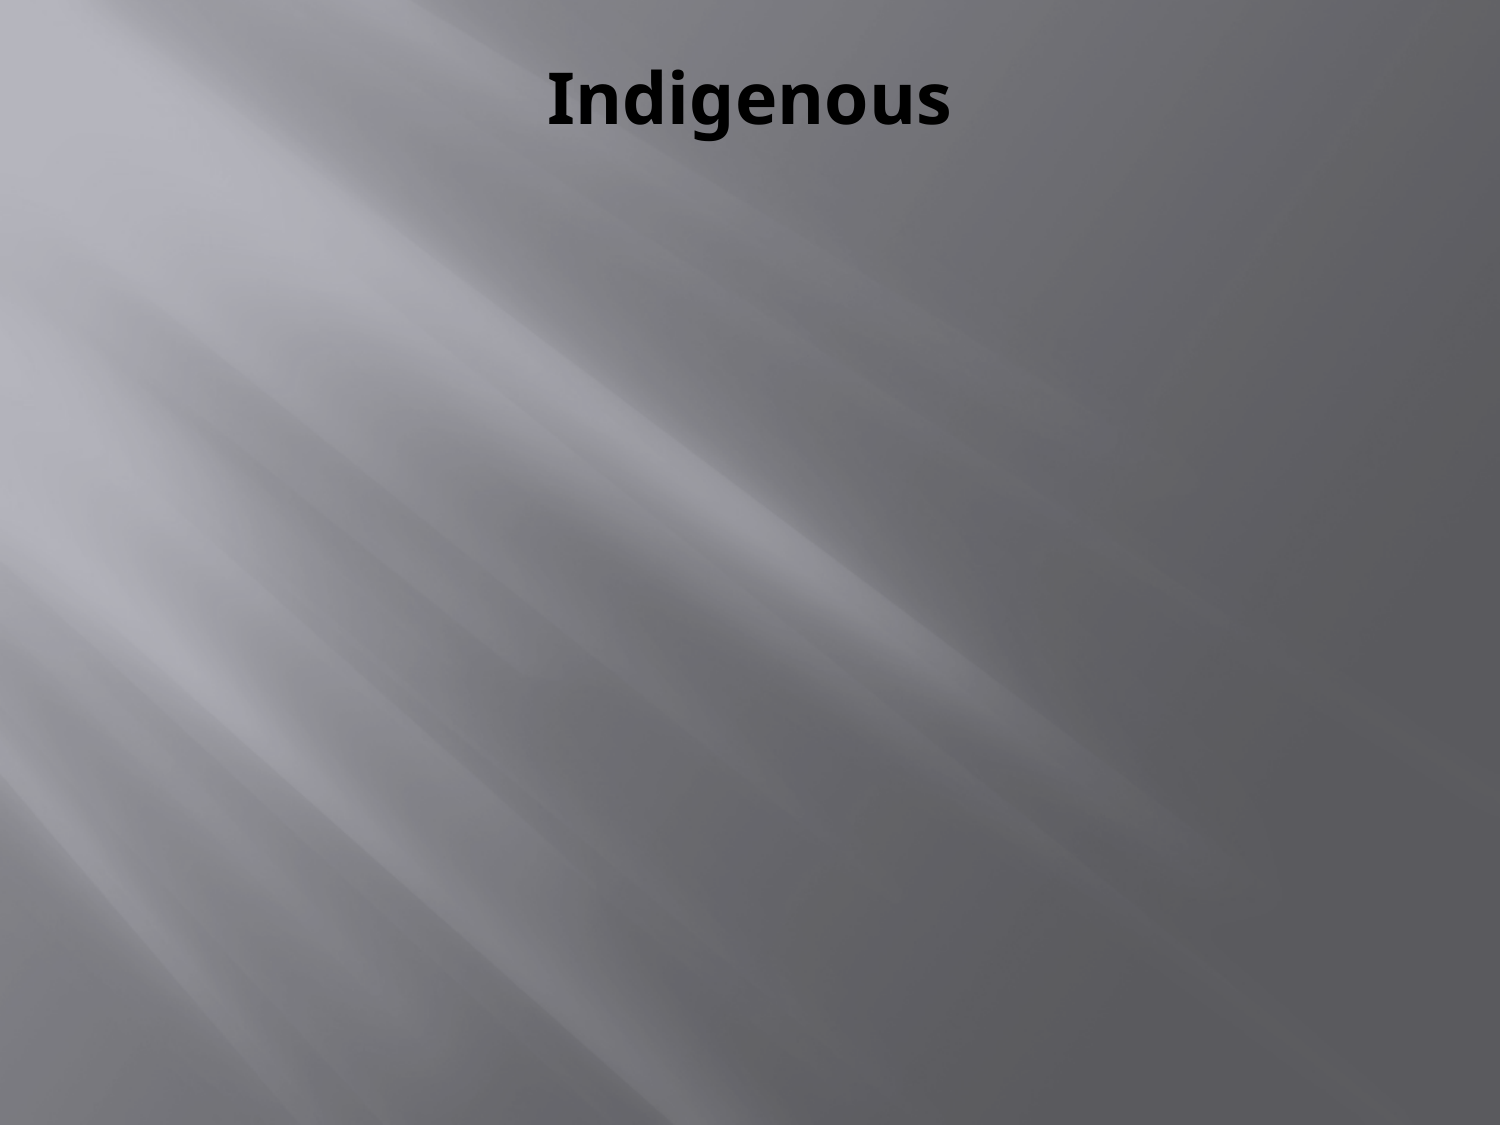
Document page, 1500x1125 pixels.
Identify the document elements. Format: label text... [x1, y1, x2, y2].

title Indigenous [75, 45, 1425, 233]
